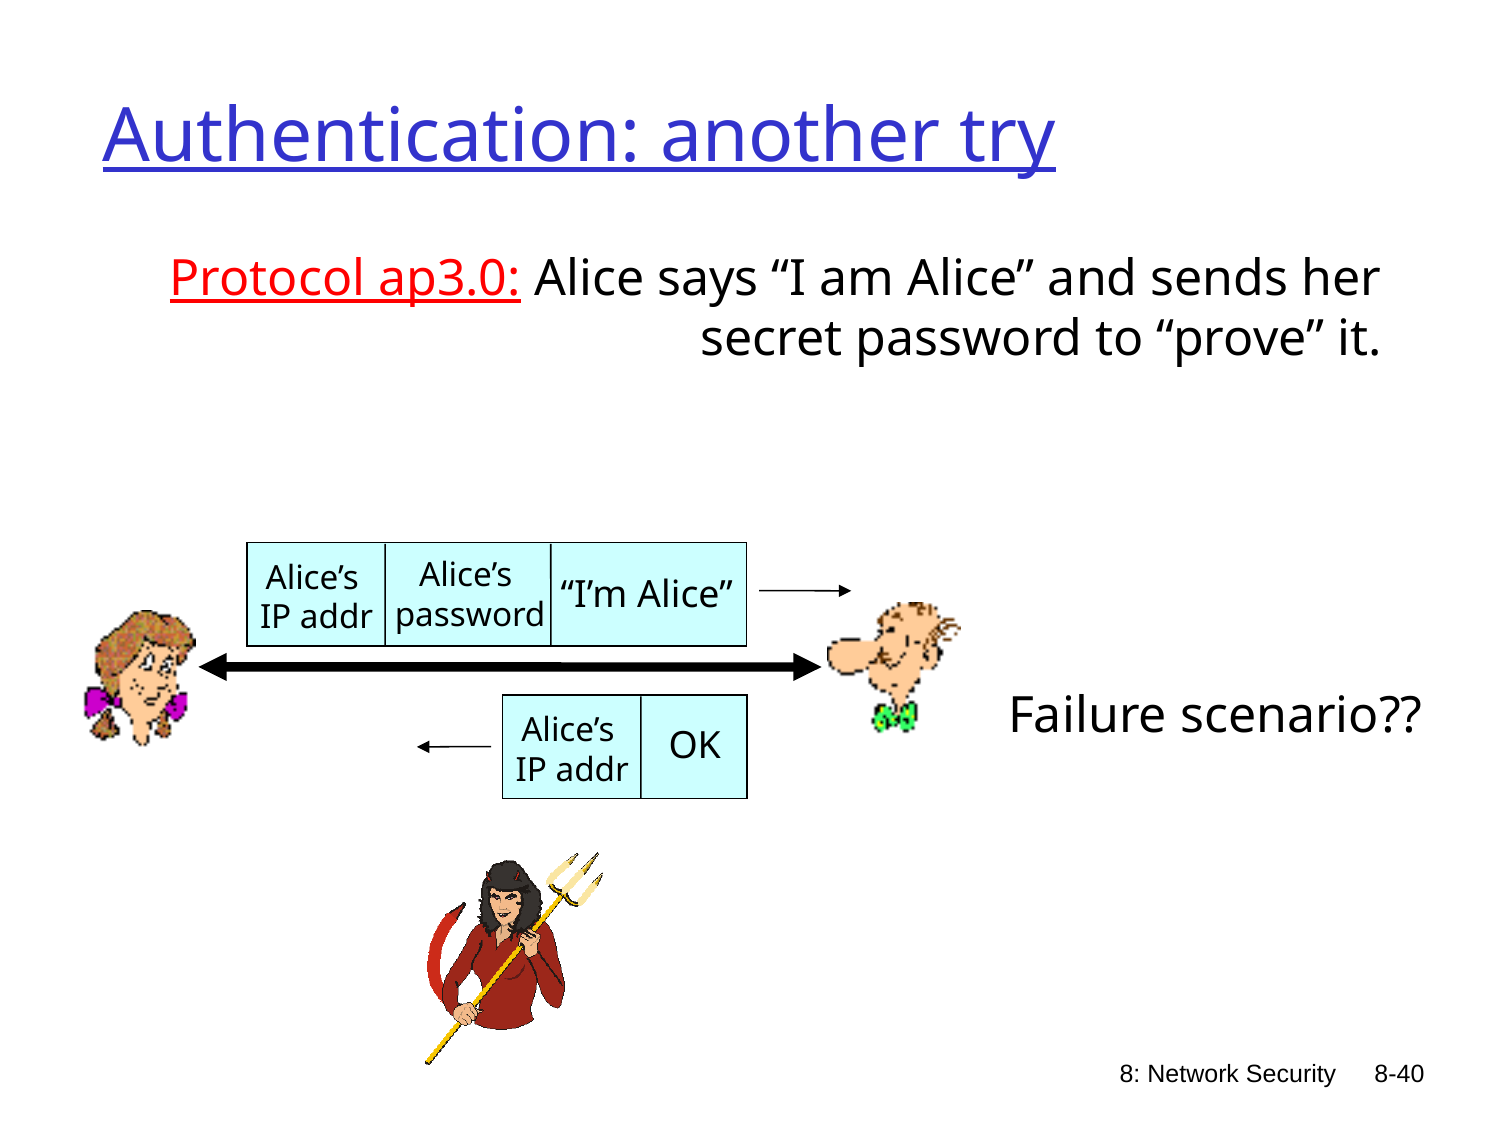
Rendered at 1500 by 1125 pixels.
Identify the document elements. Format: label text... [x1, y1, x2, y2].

title Authentication: another try [87, 37, 1363, 225]
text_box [242, 542, 755, 647]
text_box Failure scenario?? [993, 674, 1438, 750]
footer 8: Network Security [876, 1050, 1352, 1125]
text_box [198, 660, 822, 674]
picture [826, 601, 961, 739]
text_box [759, 584, 852, 597]
picture [424, 852, 603, 1065]
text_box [498, 694, 747, 799]
slide_number 8-40 [1320, 1050, 1440, 1099]
text_box [416, 740, 492, 754]
picture [80, 610, 196, 752]
text_box Protocol ap3.0: Alice says “I am Alice” and sends her secret password to “prove” it. [154, 238, 1397, 373]
